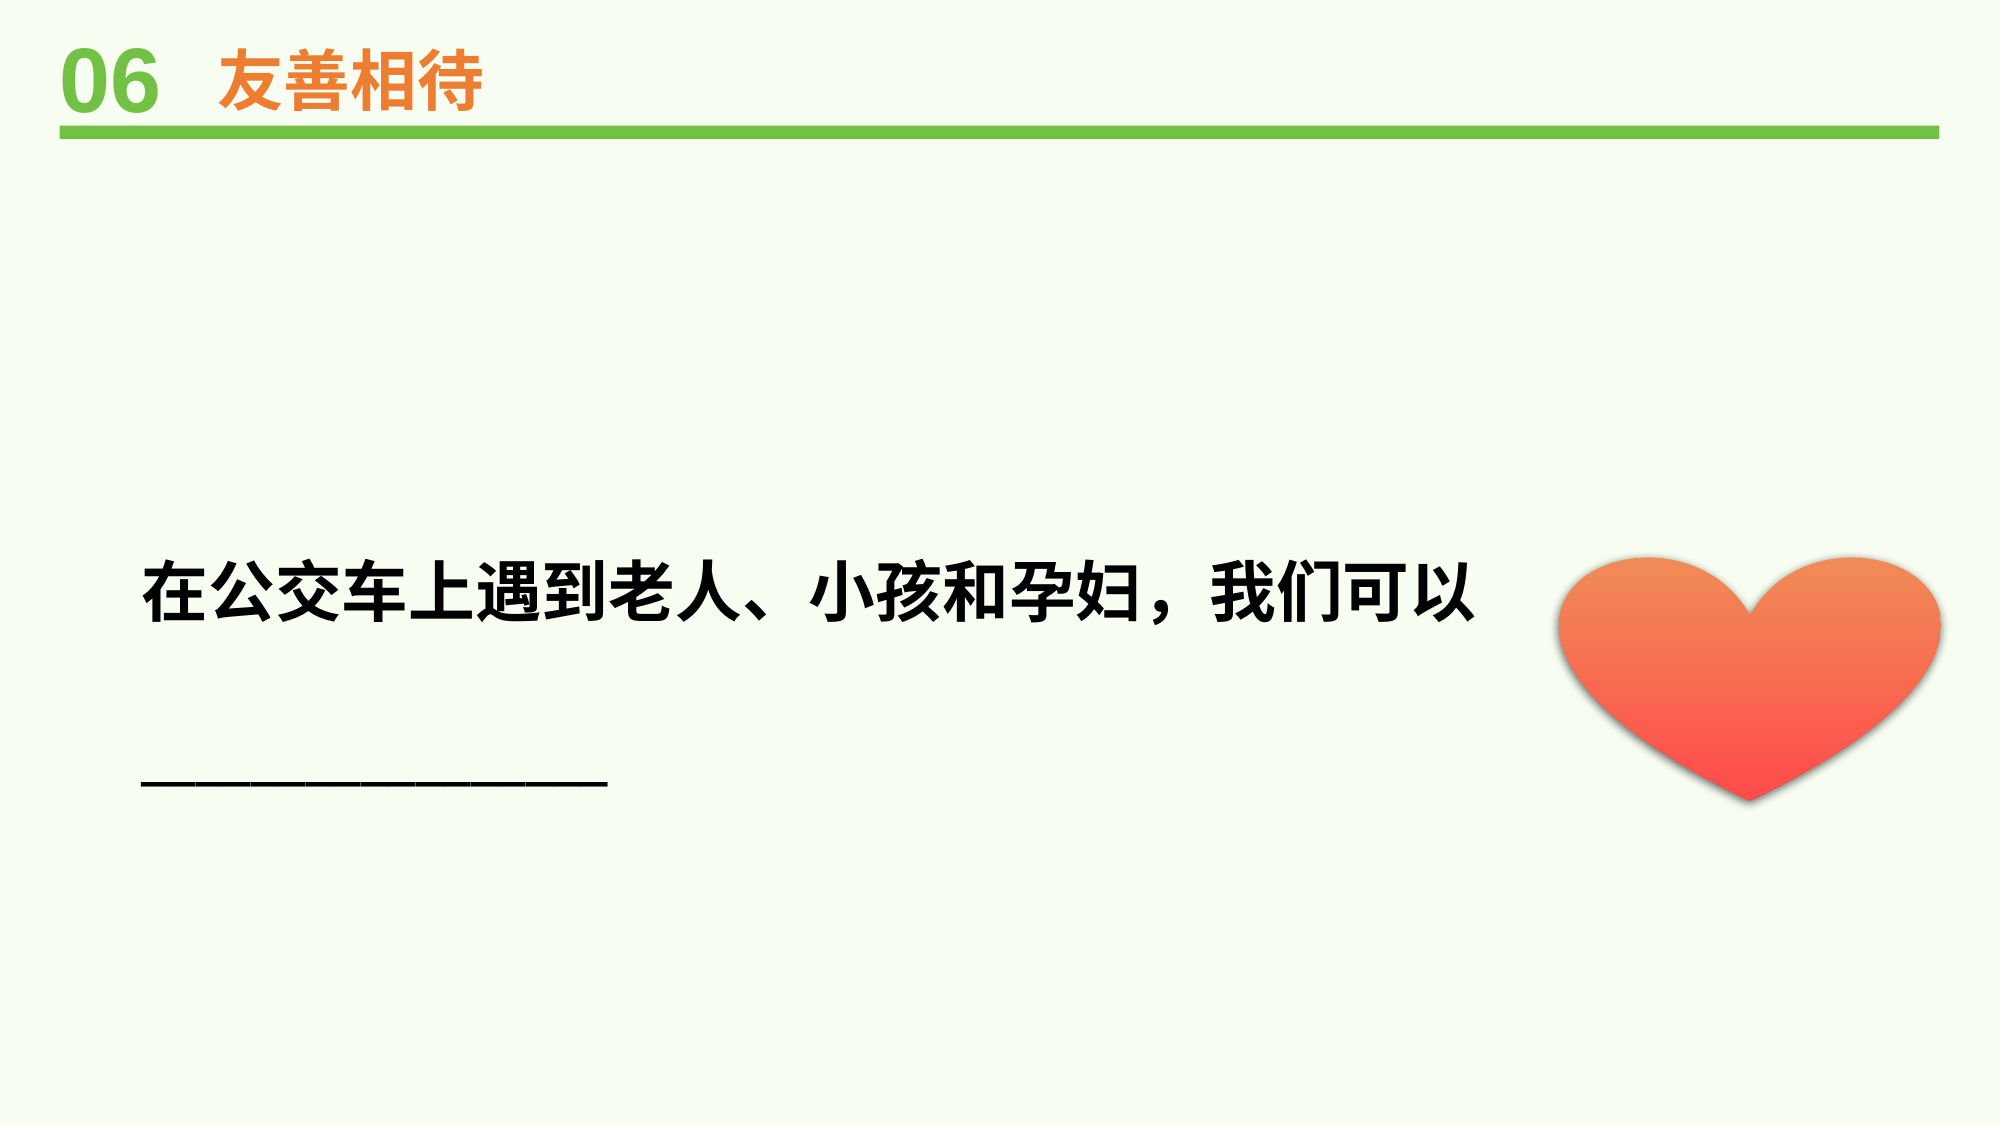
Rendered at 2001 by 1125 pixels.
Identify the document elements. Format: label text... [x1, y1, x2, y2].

text_box 友善相待 [202, 31, 871, 127]
text_box [59, 125, 1940, 140]
text_box 在公交车上遇到老人、小孩和孕妇，我们可以_________________ [126, 462, 1546, 798]
text_box [1559, 557, 1941, 801]
text_box 06 [59, 24, 161, 128]
